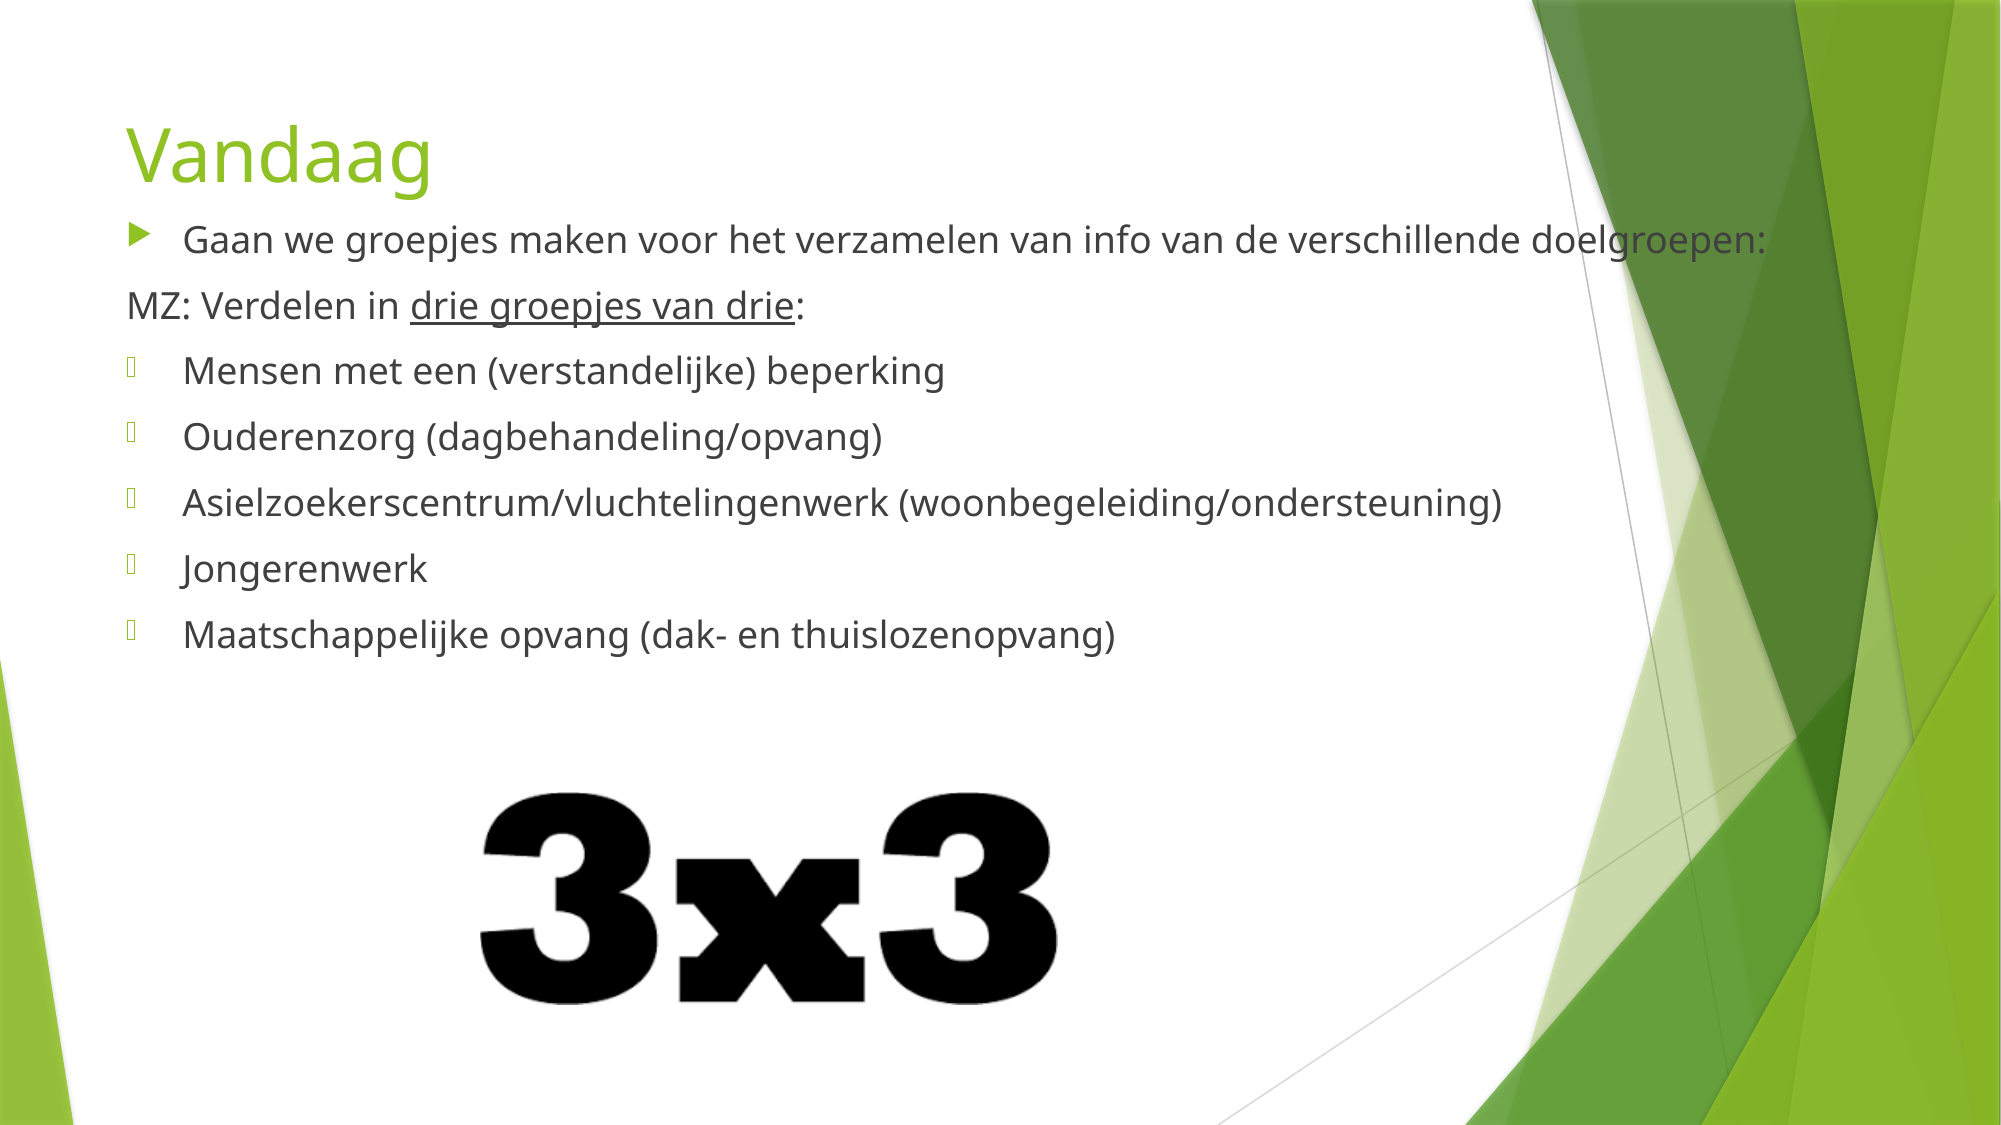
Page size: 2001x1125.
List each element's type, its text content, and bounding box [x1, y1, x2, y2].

list Gaan we groepjes maken voor het verzamelen van info van de verschillende doelgroepen: MZ: Verdelen in drie groepjes van drie: Mensen met een (verstandelijke) beperking Ouderenzorg (dagbehandeling/opvang) Asielzoekerscentrum/vluchtelingenwerk (woonbegeleiding/ondersteuning) Jongerenwerk Maatschappelijke opvang (dak- en thuislozenopvang) [111, 208, 1833, 845]
picture [480, 791, 1058, 1006]
title Vandaag [111, 99, 1522, 208]
